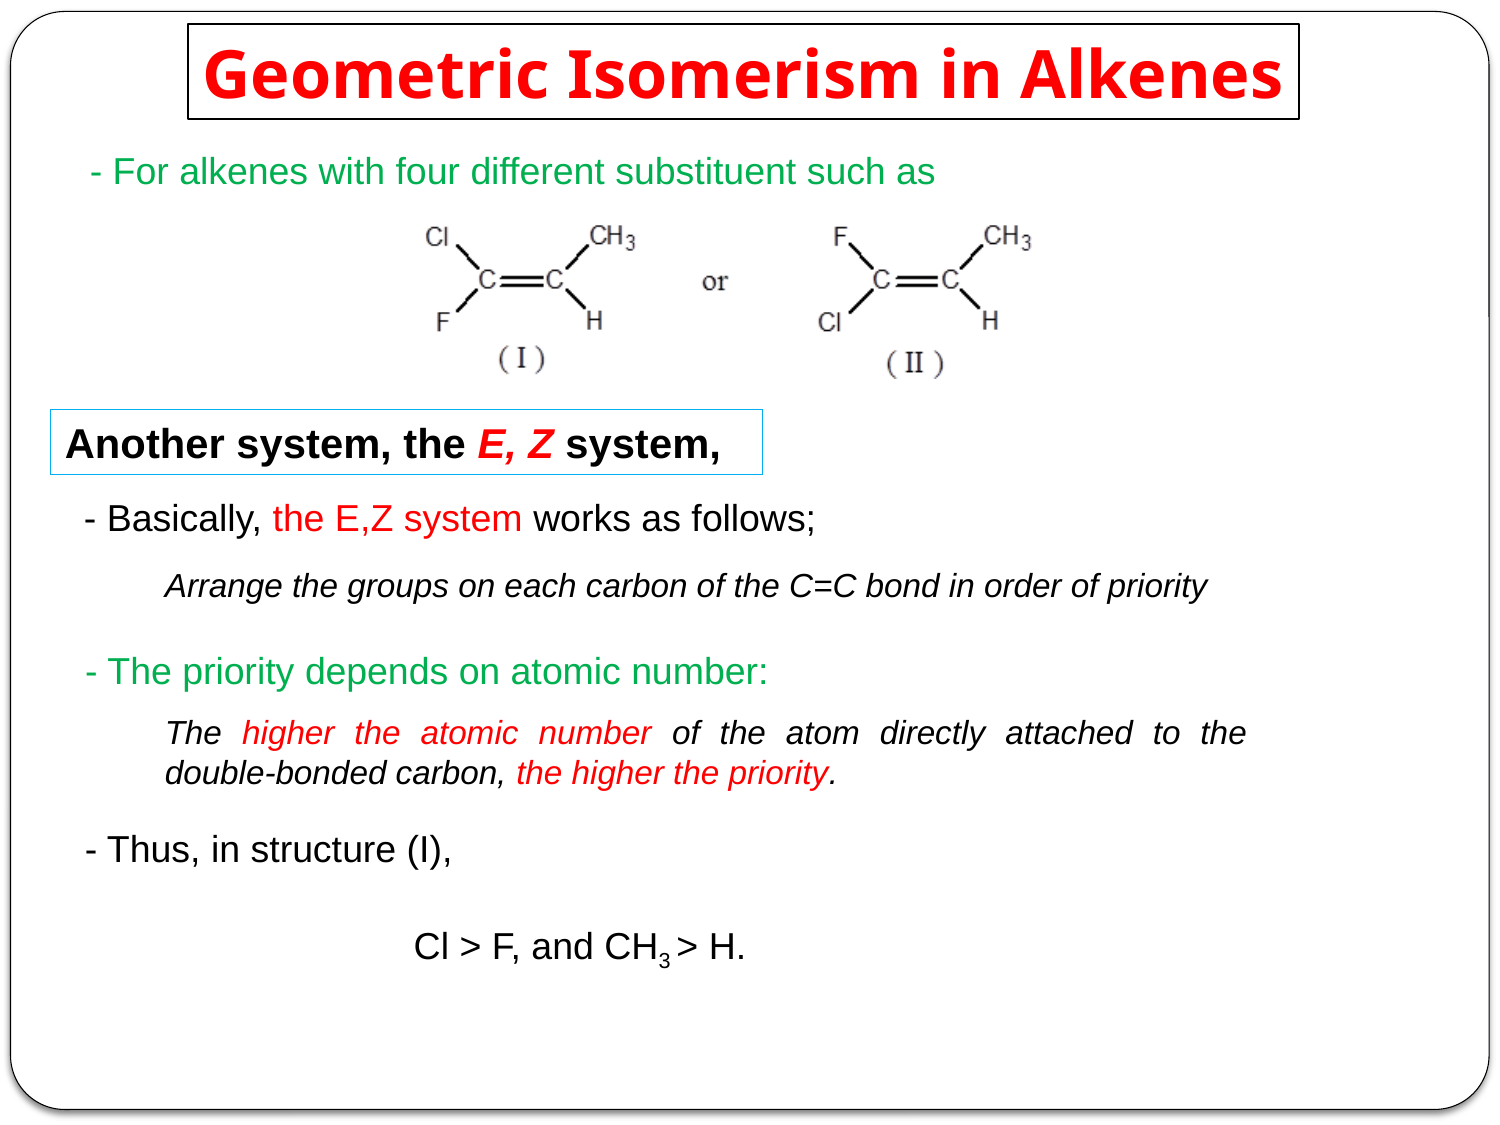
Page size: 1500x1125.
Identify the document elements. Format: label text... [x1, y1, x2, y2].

text_box Arrange the groups on each carbon of the C=C bond in order of priority [149, 556, 1263, 612]
text_box The higher the atomic number of the atom directly attached to the double-bonded carbon, the higher the priority. [149, 703, 1263, 799]
text_box - Thus, in structure (I), [69, 817, 575, 878]
text_box Cl > F, and CH3 > H. [360, 914, 811, 981]
picture [424, 224, 1032, 379]
text_box - For alkenes with four different substituent such as [74, 139, 1204, 200]
text_box Another system, the E, Z system, [50, 409, 763, 475]
text_box - Basically, the E,Z system works as follows; [69, 486, 1084, 547]
text_box - The priority depends on atomic number: [70, 639, 846, 700]
text_box Geometric Isomerism in Alkenes [187, 23, 1300, 120]
